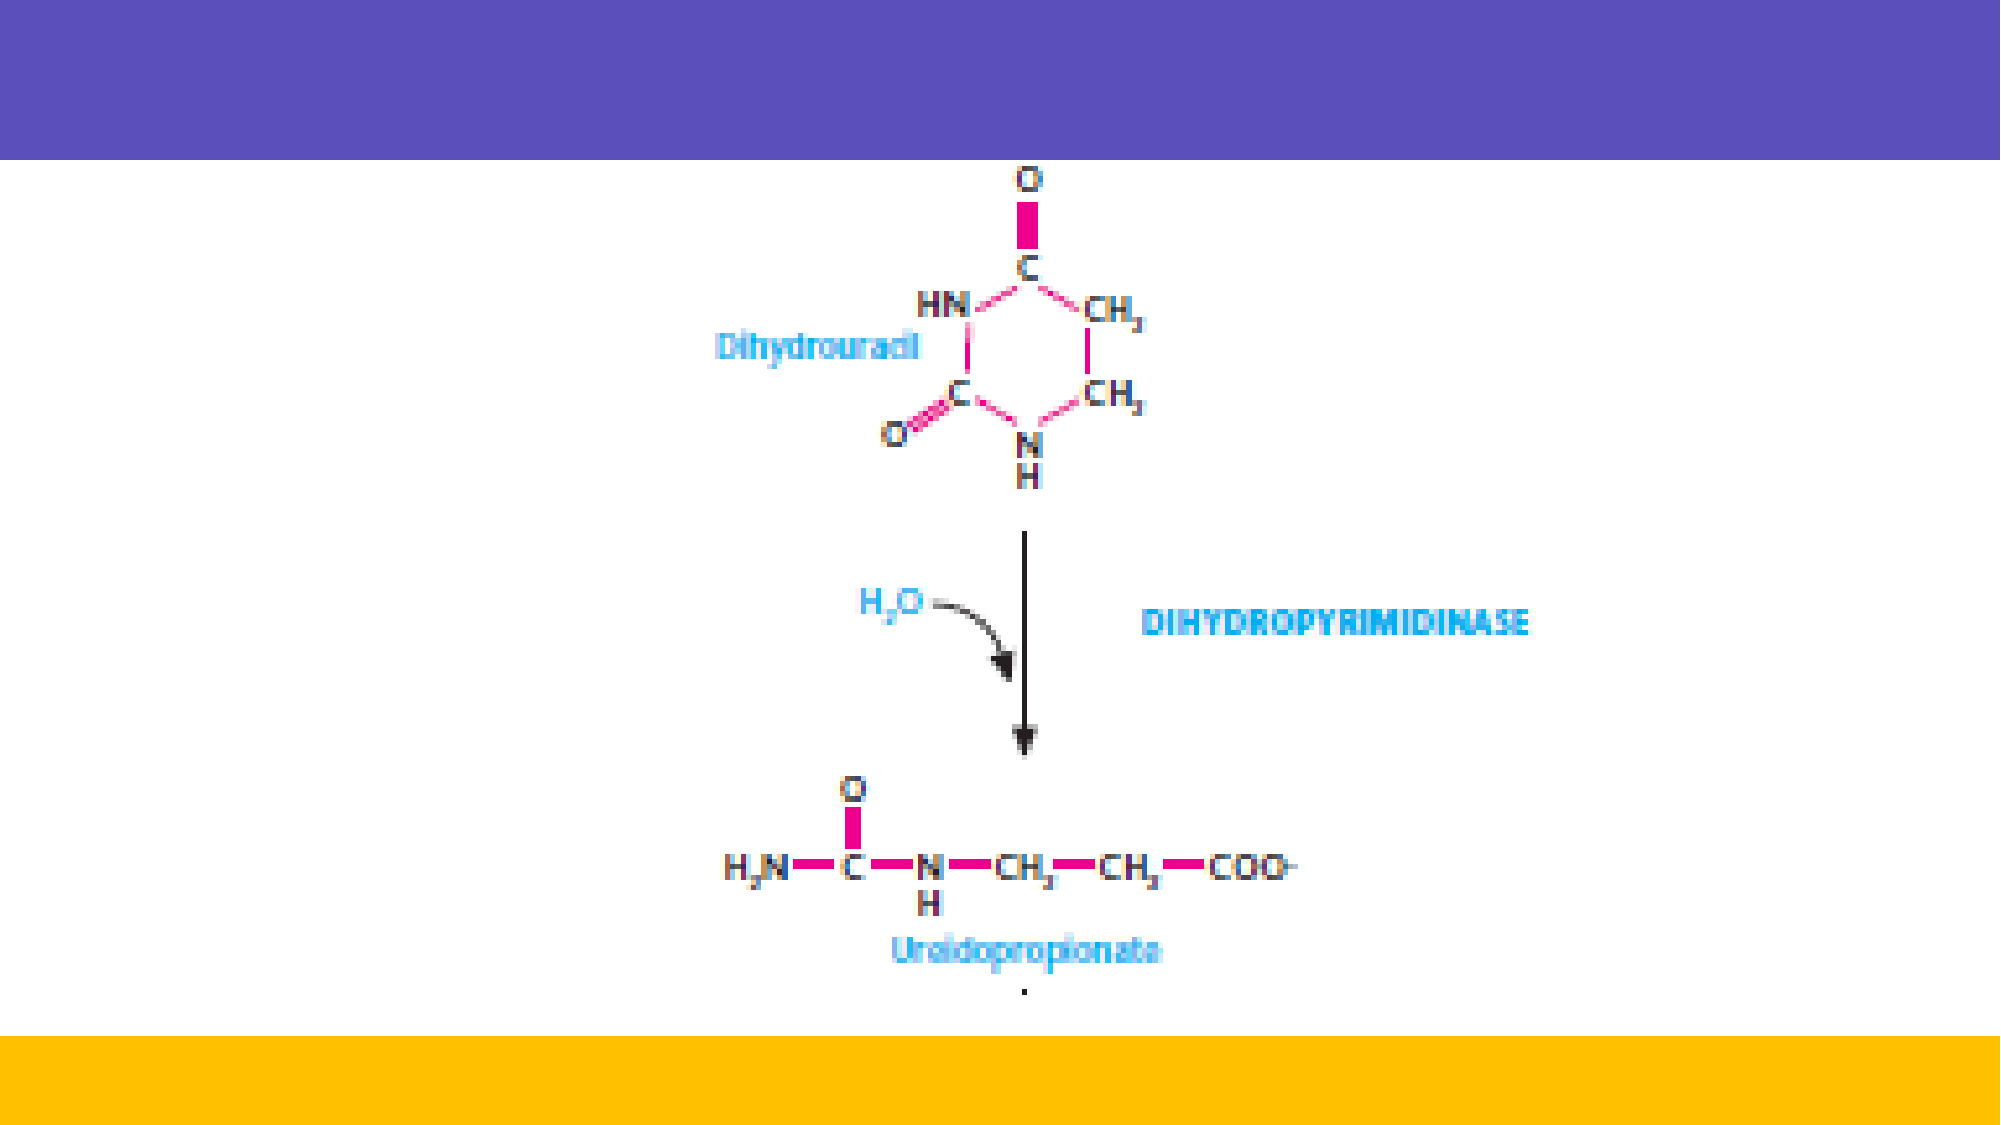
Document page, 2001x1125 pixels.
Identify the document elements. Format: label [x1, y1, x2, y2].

text_box [0, 1035, 2000, 1125]
picture [0, 0, 2000, 995]
